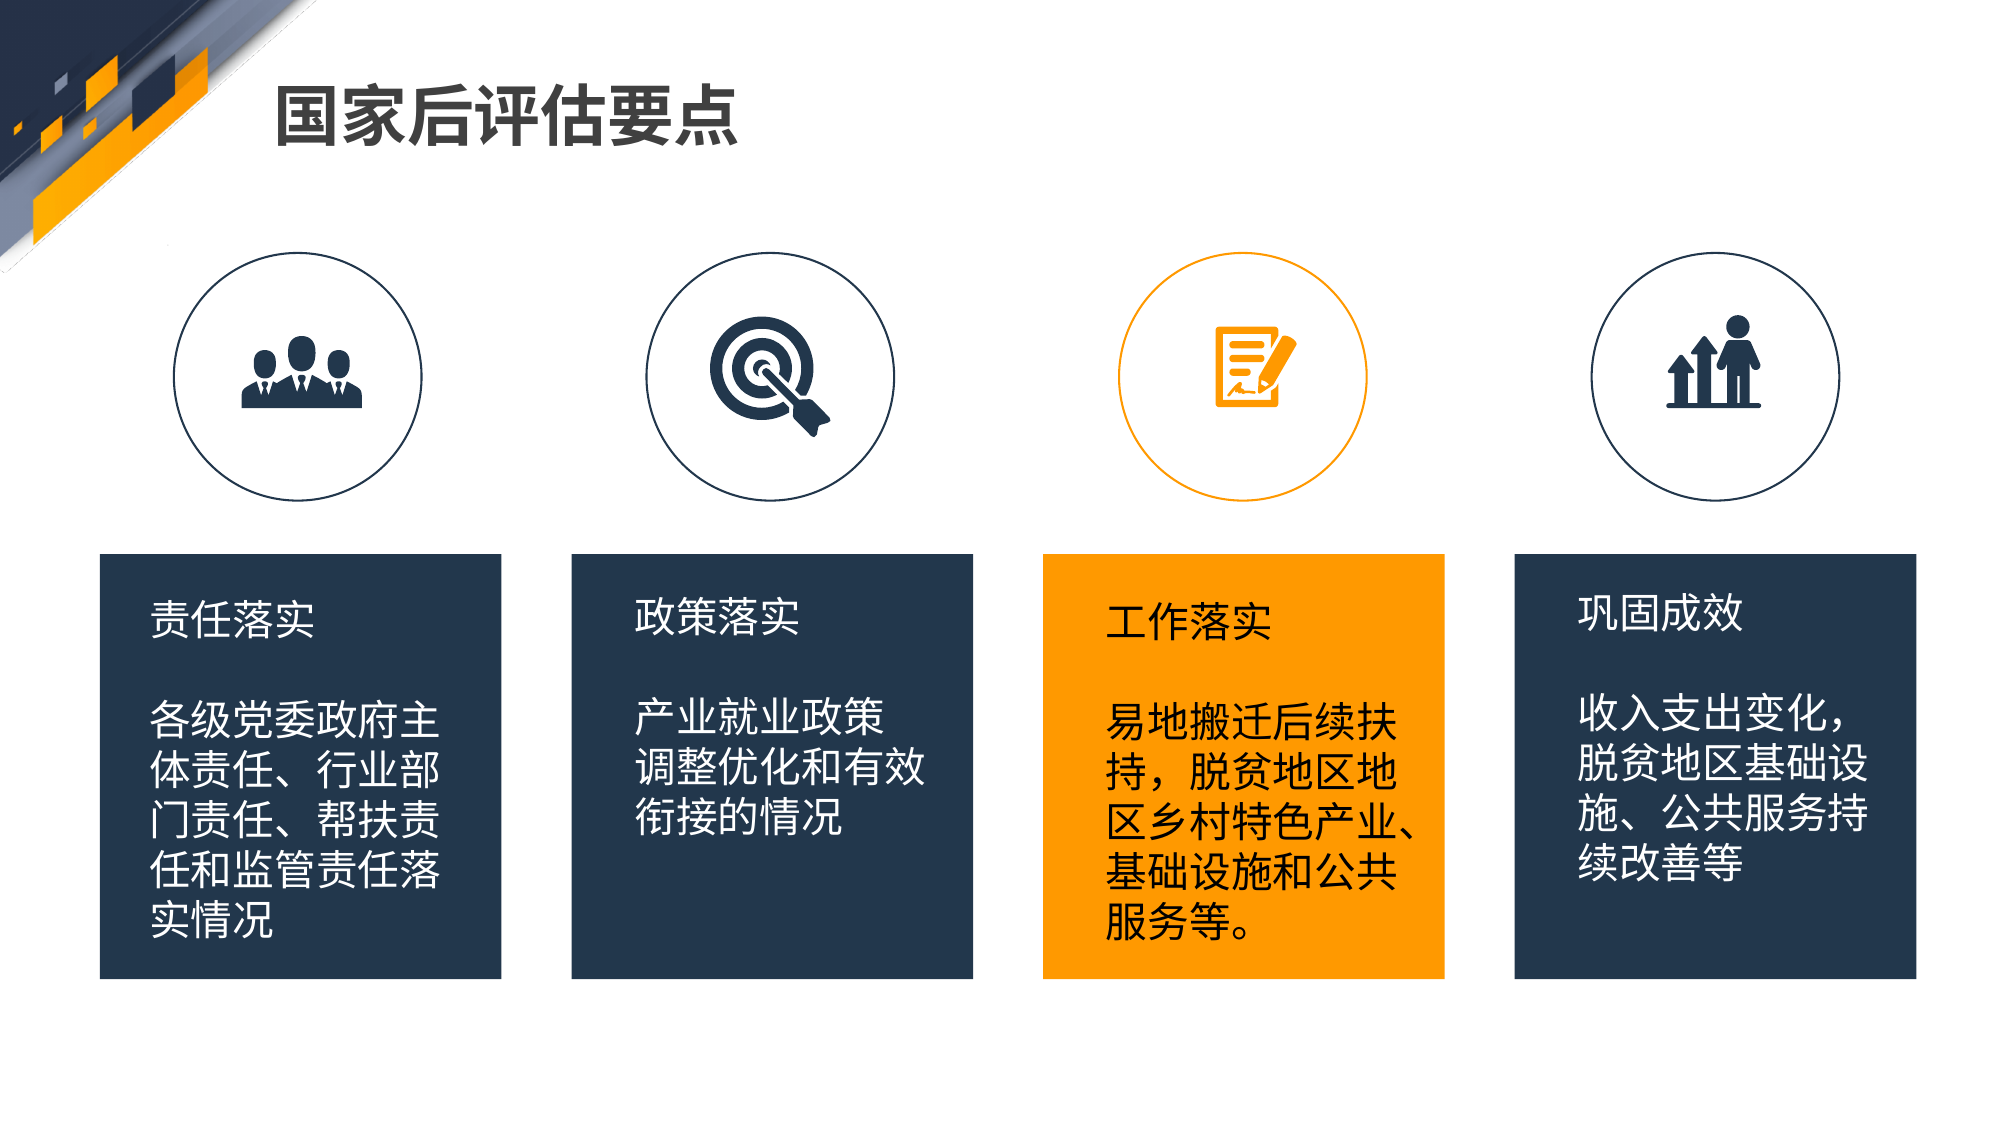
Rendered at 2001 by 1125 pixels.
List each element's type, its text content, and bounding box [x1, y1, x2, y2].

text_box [173, 252, 422, 501]
picture [0, 0, 388, 330]
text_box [1591, 252, 1840, 501]
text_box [646, 252, 895, 501]
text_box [1119, 252, 1367, 501]
text_box 责任落实 各级党委政府主体责任、行业部门责任、帮扶责任和监管责任落实情况 [134, 586, 495, 952]
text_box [1043, 554, 1445, 1016]
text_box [1514, 554, 1917, 980]
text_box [571, 554, 974, 980]
text_box 国家后评估要点 [330, 74, 926, 155]
text_box [99, 553, 502, 980]
